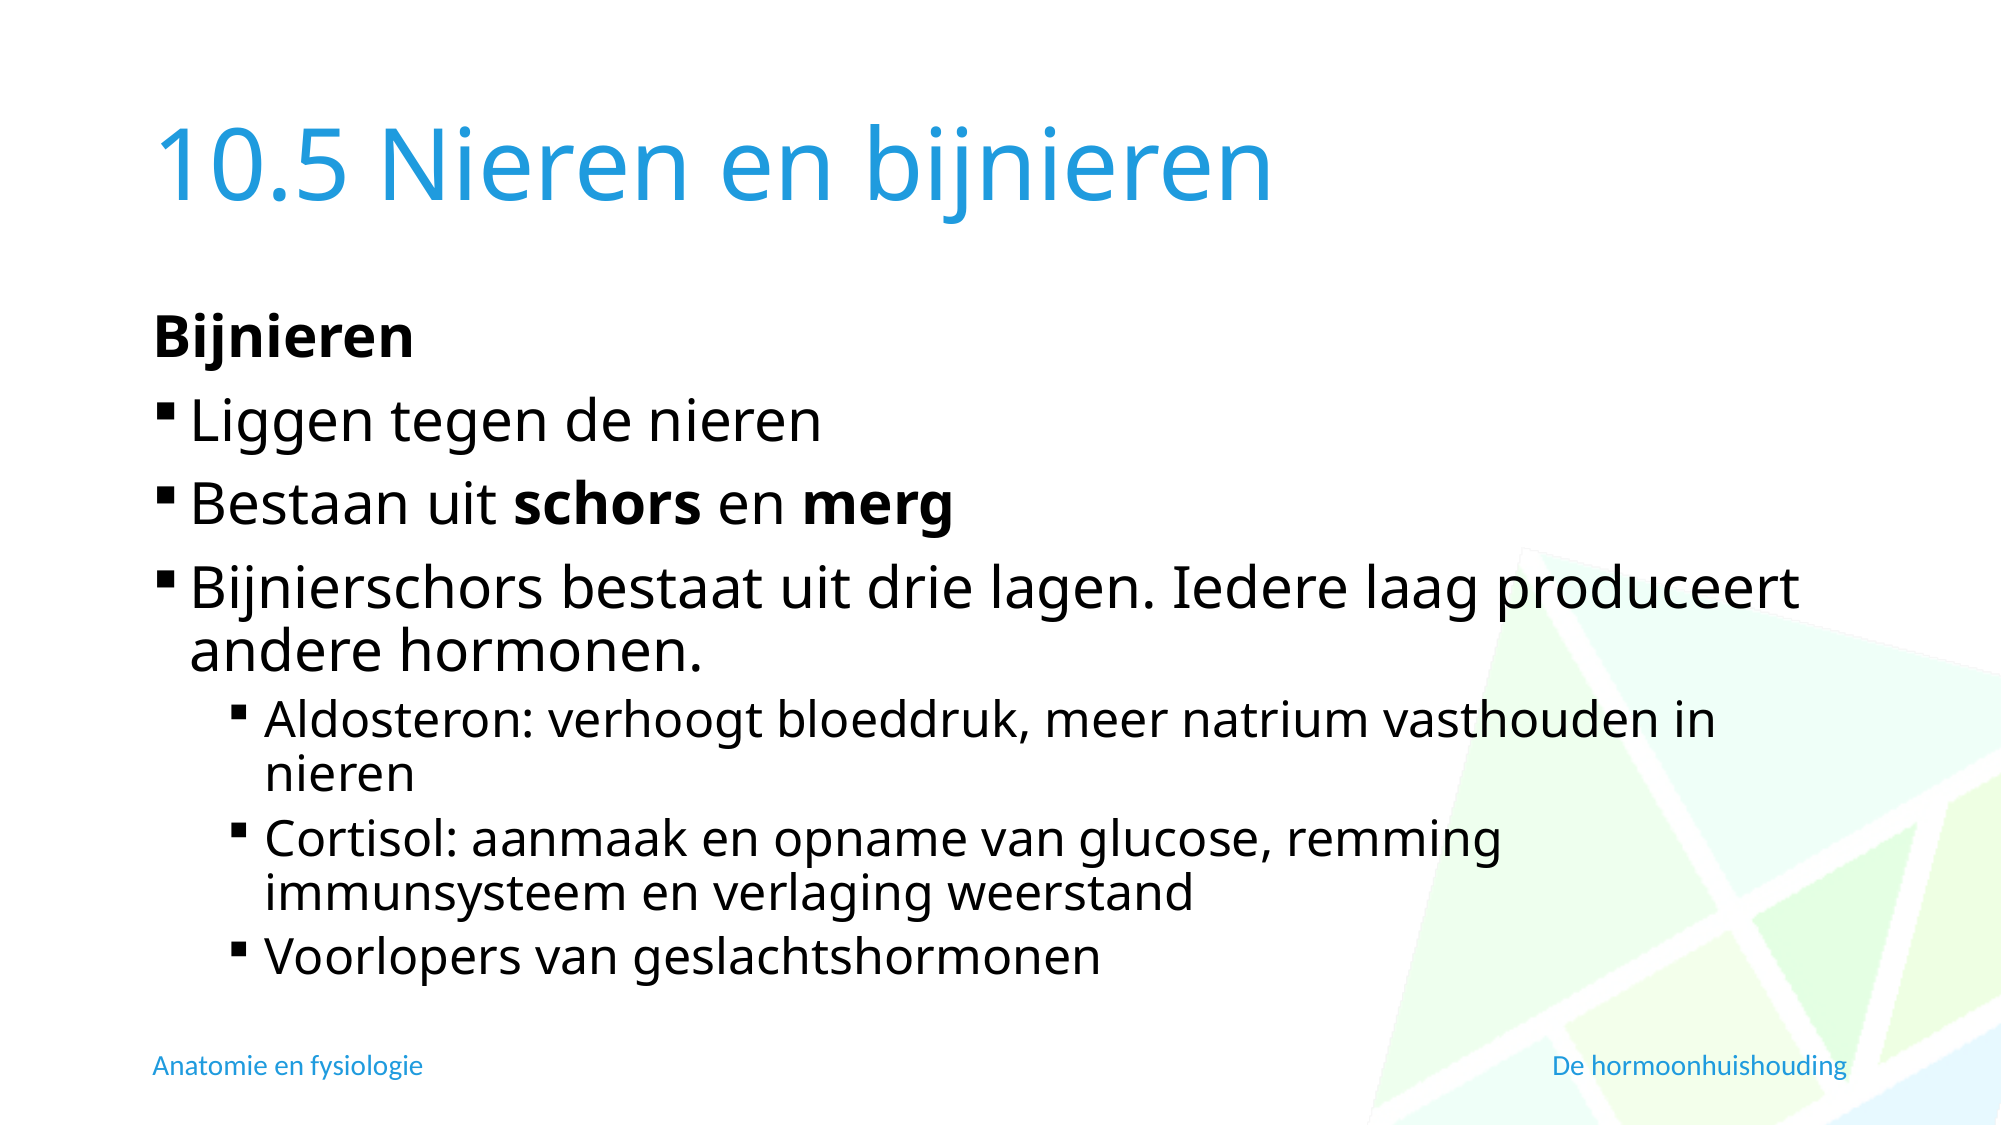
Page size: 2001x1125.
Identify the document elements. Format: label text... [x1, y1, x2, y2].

list De hormoonhuishouding [1412, 1042, 1863, 1103]
title 10.5 Nieren en bijnieren [137, 59, 1863, 278]
list Anatomie en fysiologie [137, 1042, 588, 1103]
list Bijnieren Liggen tegen de nieren Bestaan uit schors en merg Bijnierschors bestaat uit drie lagen. Iedere laag produceert andere hormonen. Aldosteron: verhoogt bloeddruk, meer natrium vasthouden in nieren Cortisol: aanmaak en opname van glucose, remming immunsysteem en verlaging weerstand Voorlopers van geslachtshormonen [137, 299, 1863, 1014]
